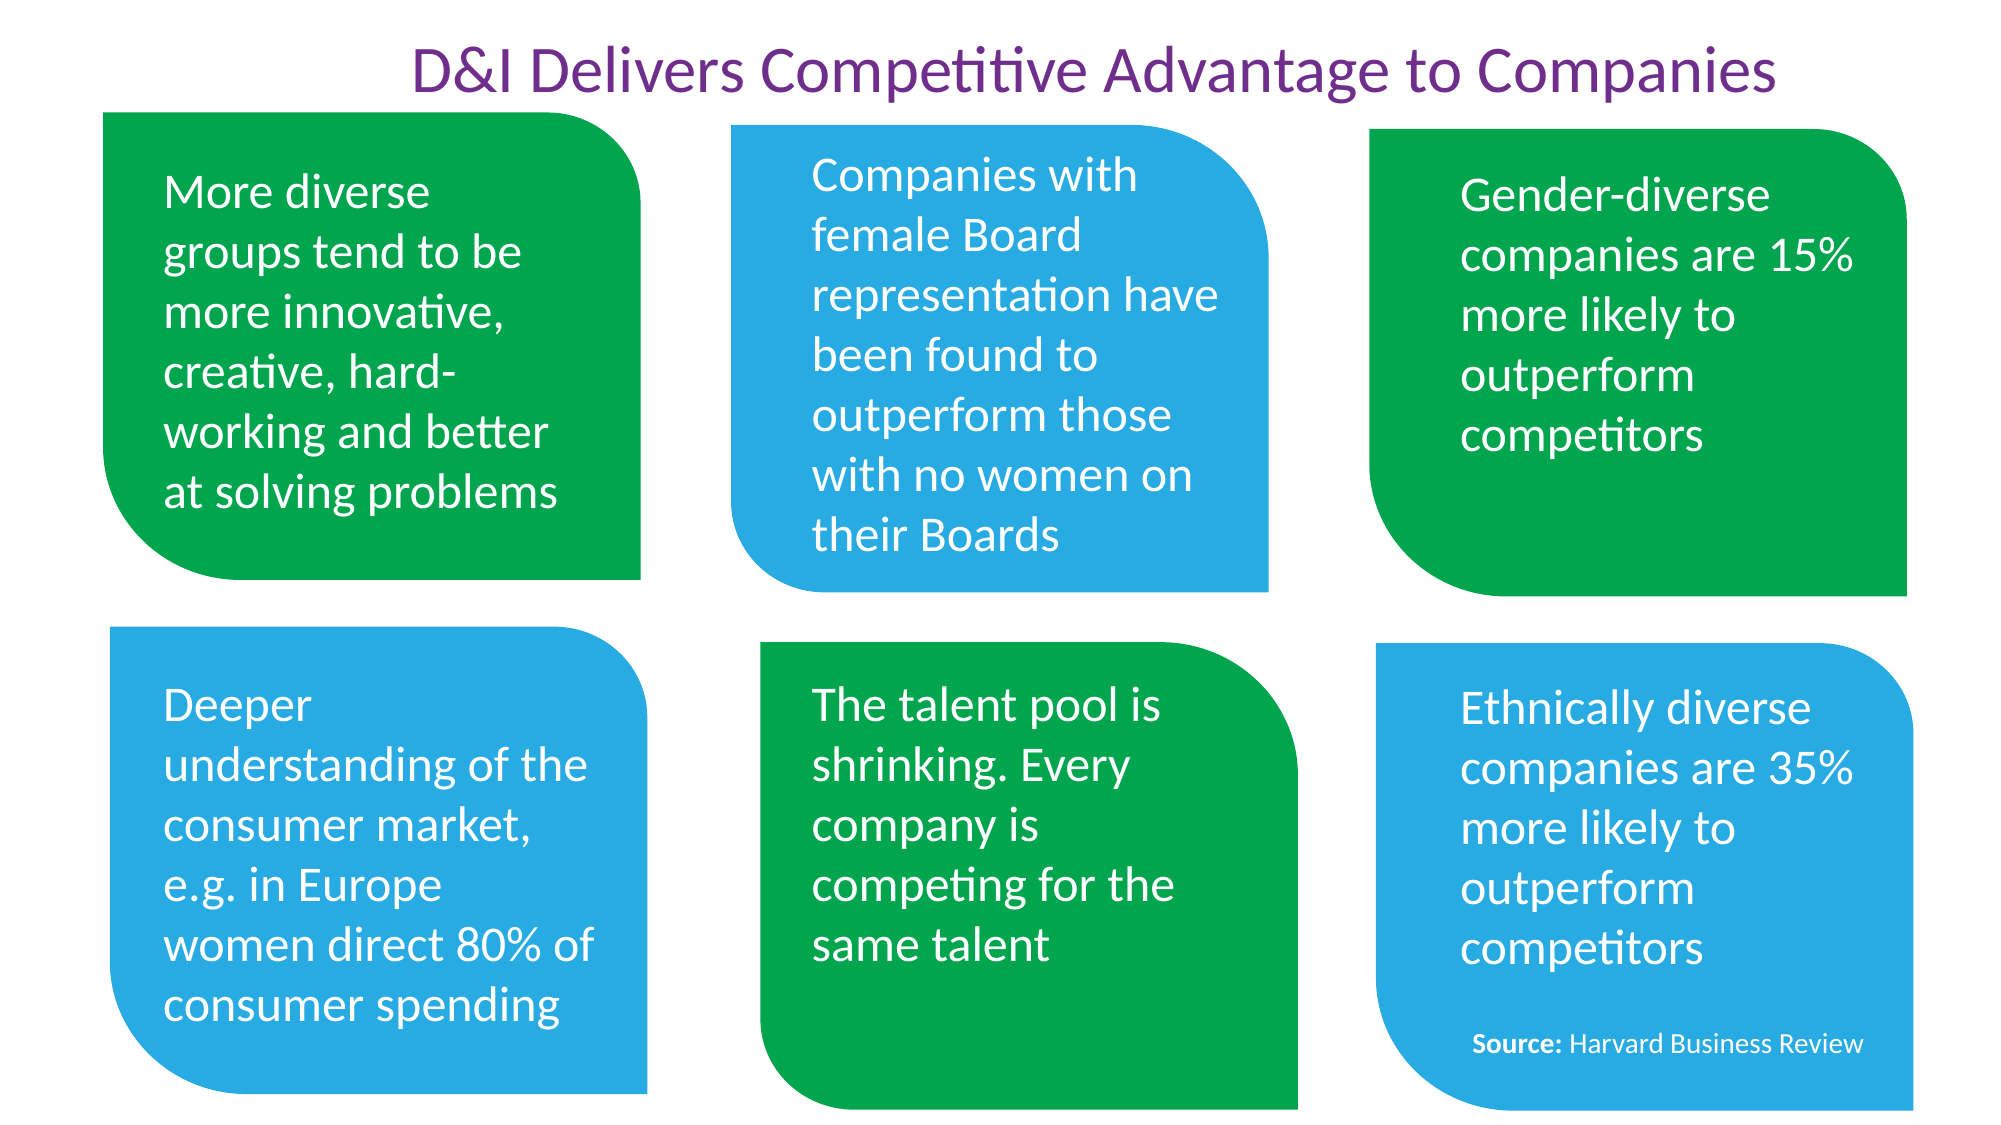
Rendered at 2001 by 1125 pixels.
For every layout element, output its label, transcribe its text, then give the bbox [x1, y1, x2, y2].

text_box Deeper understanding of the consumer market, e.g. in Europe women direct 80% of consumer spending [148, 664, 613, 1039]
text_box Companies with female Board representation have been found to outperform those with no women on their Boards [796, 160, 1238, 570]
text_box Gender-diverse companies are 15% more likely to outperform competitors [1445, 160, 1886, 470]
text_box Source: Harvard Business Review [1457, 1017, 2000, 1068]
text_box D&I Delivers Competitive Advantage to Companies [226, 28, 1964, 160]
text_box Ethnically diverse companies are 35% more likely to outperform competitors [1445, 666, 1886, 982]
text_box More diverse groups tend to be more innovative, creative, hard-working and better at solving problems [148, 151, 590, 527]
text_box The talent pool is shrinking. Every company is competing for the same talent [796, 664, 1238, 979]
